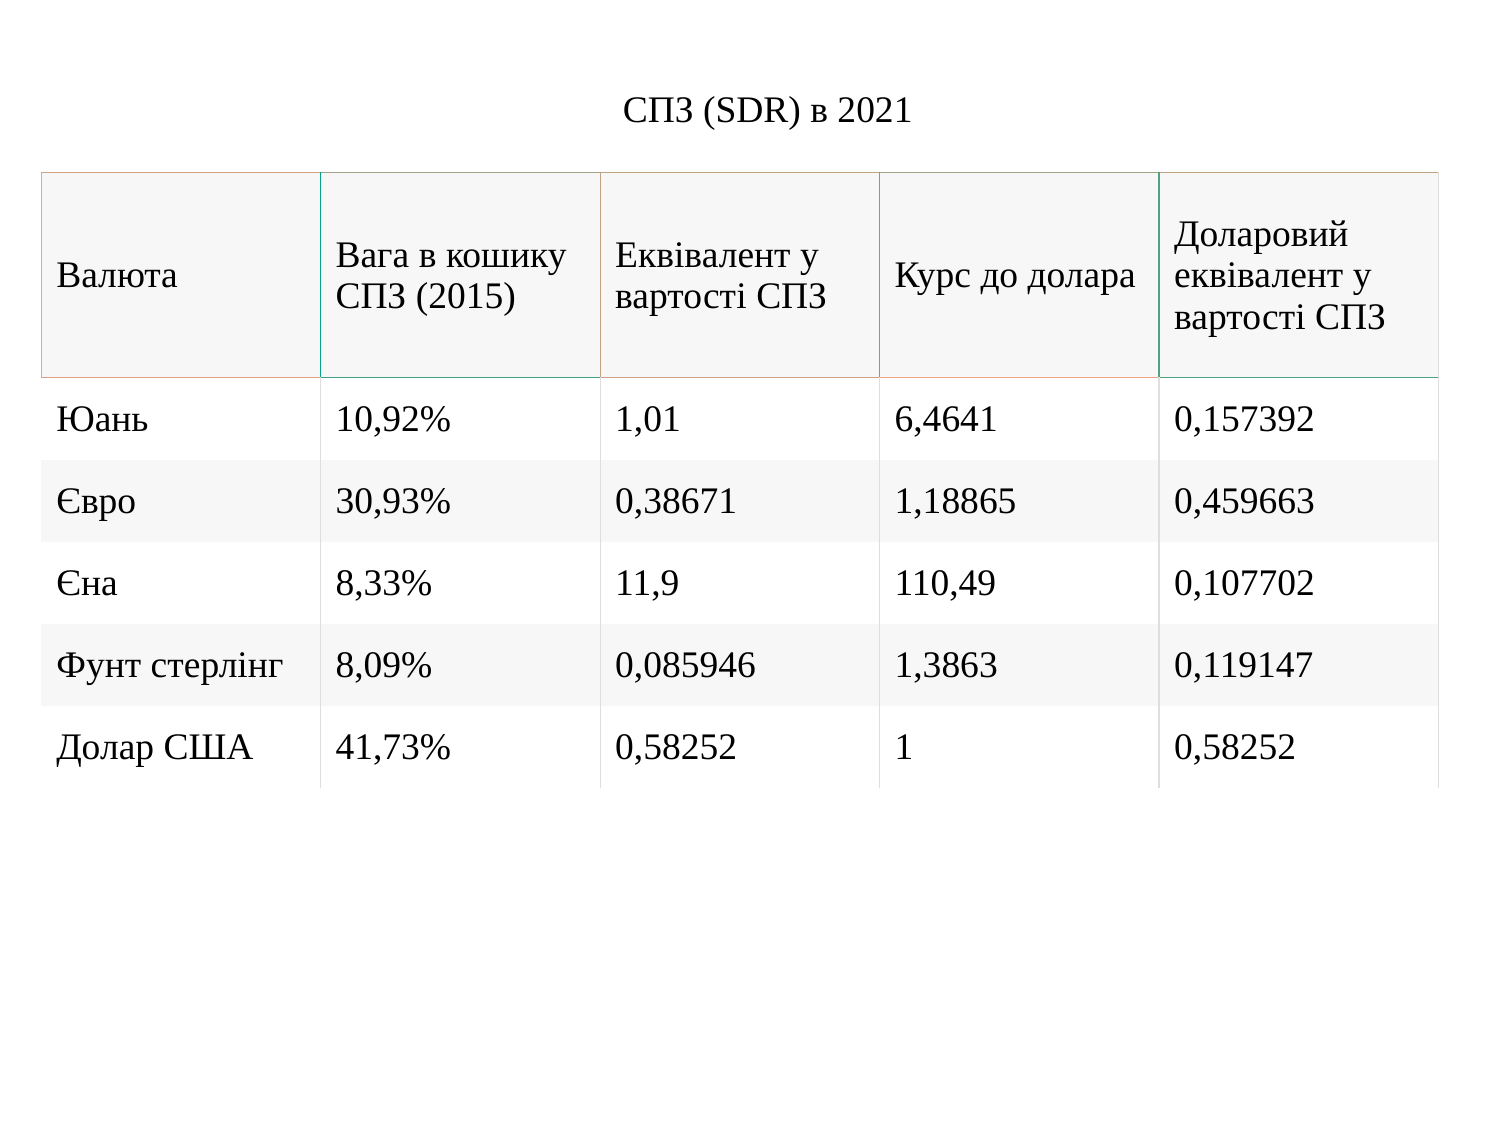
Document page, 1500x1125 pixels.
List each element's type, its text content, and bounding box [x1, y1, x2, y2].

table_cell Фунт стерлінг [41, 624, 320, 706]
table_header Вага в кошику СПЗ (2015) [321, 173, 600, 377]
text_box СПЗ (SDR) в 2021 [88, 78, 1447, 138]
table_cell 0,38671 [601, 460, 879, 542]
table_cell 8,33% [321, 542, 600, 624]
table_cell 10,92% [321, 378, 600, 460]
table_cell 11,9 [601, 542, 879, 624]
table_cell Юань [41, 378, 320, 460]
table_cell 0,107702 [1160, 542, 1438, 624]
table_cell Єна [41, 542, 320, 624]
table_cell 0,58252 [1160, 706, 1438, 788]
table_cell 30,93% [321, 460, 600, 542]
table_cell 1,18865 [880, 460, 1158, 542]
table_cell 6,4641 [880, 378, 1158, 460]
table_cell 1,01 [601, 378, 879, 460]
table_cell 1 [880, 706, 1158, 788]
table_header Валюта [42, 173, 320, 377]
table_cell 110,49 [880, 542, 1158, 624]
table_cell 0,157392 [1160, 378, 1438, 460]
table_header Курс до долара [880, 173, 1158, 377]
table_cell 0,119147 [1160, 624, 1438, 706]
table_cell Євро [41, 460, 320, 542]
table_cell Долар США [41, 706, 320, 788]
table_cell 0,085946 [601, 624, 879, 706]
table_cell 41,73% [321, 706, 600, 788]
table_header Еквівалент у вартості СПЗ [601, 173, 879, 377]
table_header Доларовий еквівалент у вартості СПЗ [1160, 173, 1438, 377]
table_cell 1,3863 [880, 624, 1158, 706]
table_cell 0,459663 [1160, 460, 1438, 542]
table_cell 0,58252 [601, 706, 879, 788]
table_cell 8,09% [321, 624, 600, 706]
